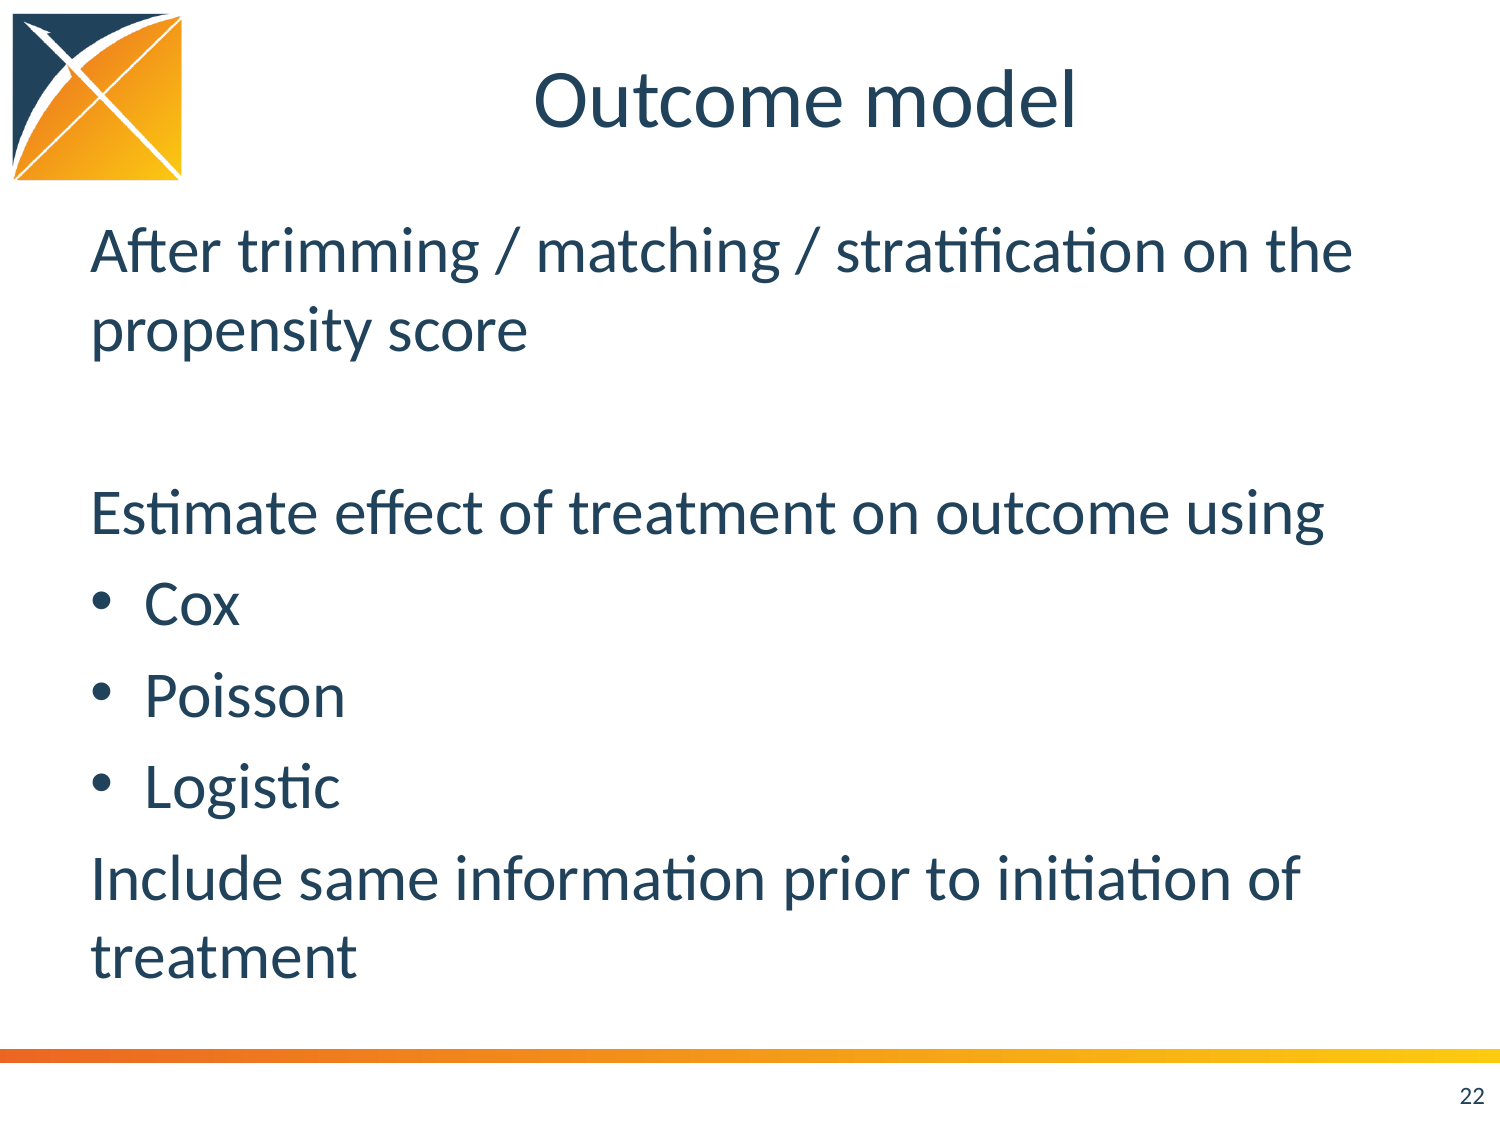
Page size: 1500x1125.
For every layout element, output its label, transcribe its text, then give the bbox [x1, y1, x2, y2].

slide_number 22 [1149, 1065, 1500, 1125]
title Outcome model [187, 24, 1425, 163]
list After trimming / matching / stratification on the propensity score Estimate effect of treatment on outcome using Cox Poisson Logistic Include same information prior to initiation of treatment [75, 200, 1425, 1005]
picture [0, 0, 206, 200]
